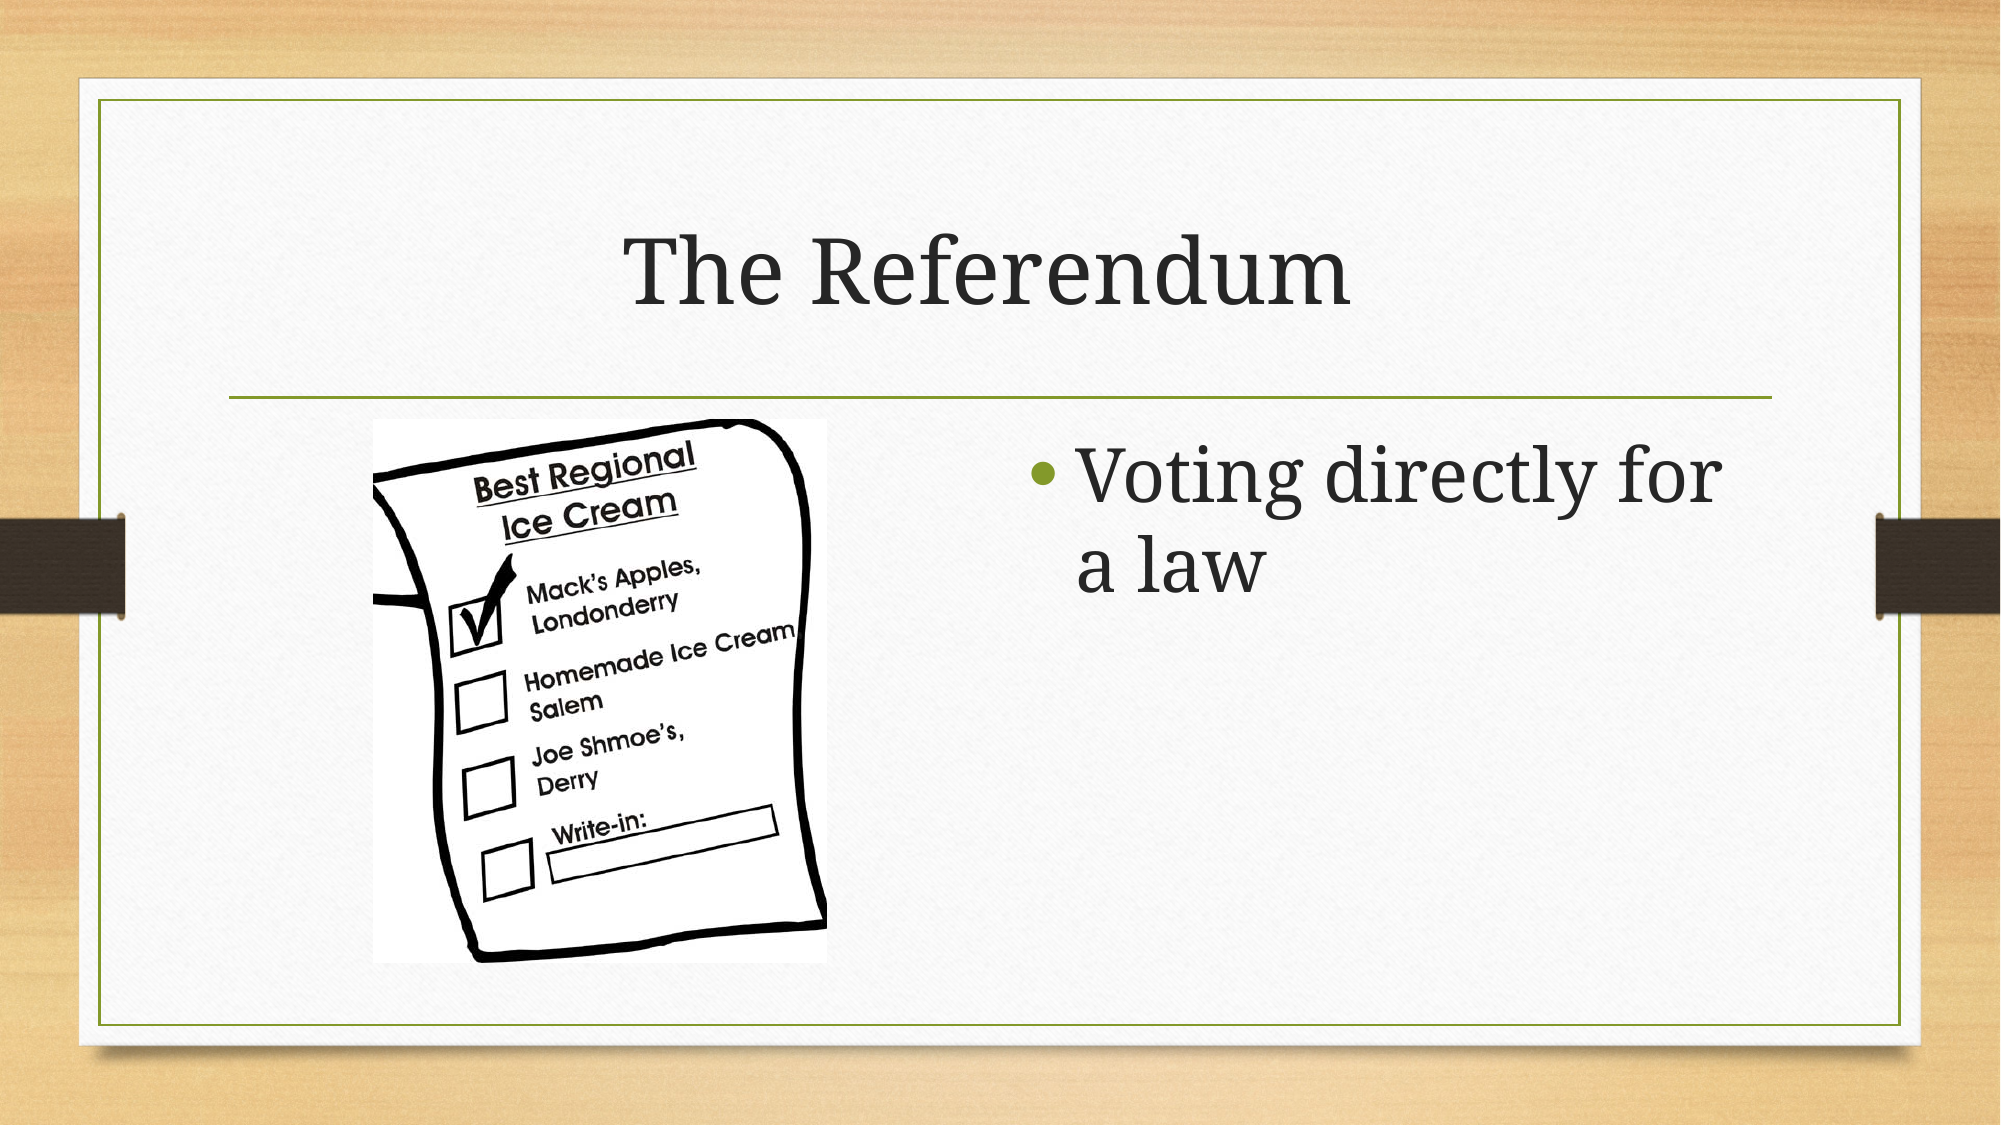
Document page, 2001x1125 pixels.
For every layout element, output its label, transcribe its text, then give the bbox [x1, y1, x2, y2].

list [373, 419, 827, 964]
title The Referendum [212, 161, 1788, 375]
list Voting directly for a law [1013, 420, 1788, 963]
picture [0, 0, 2001, 1125]
